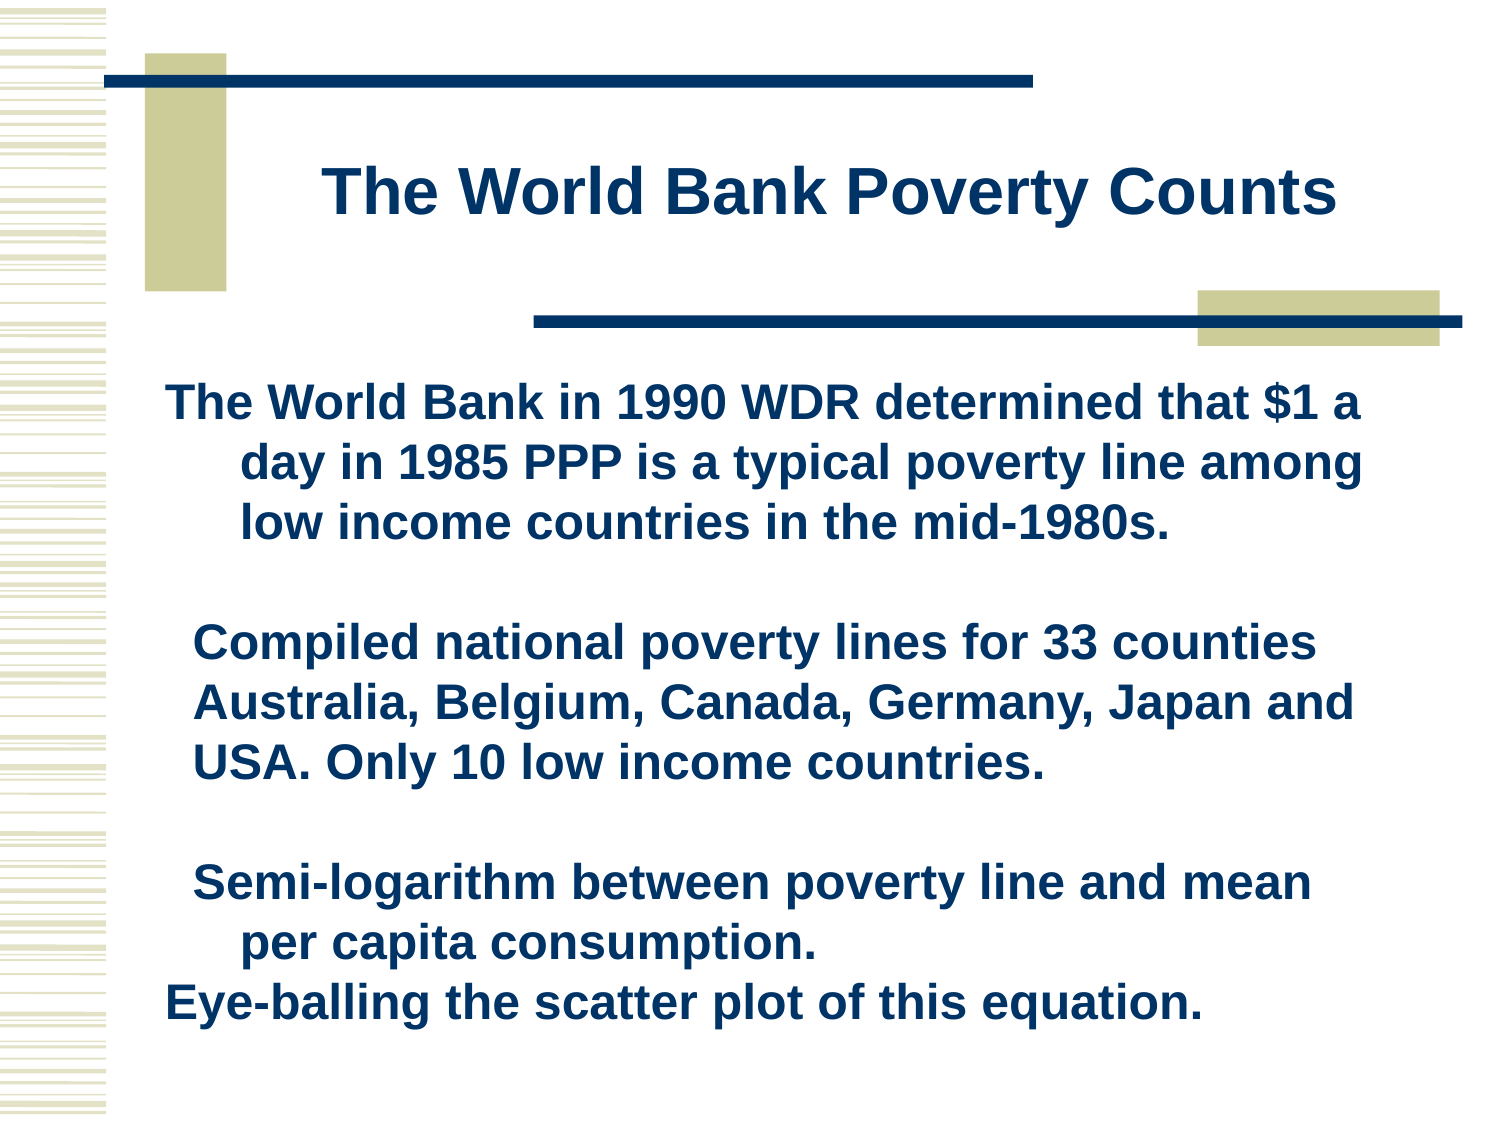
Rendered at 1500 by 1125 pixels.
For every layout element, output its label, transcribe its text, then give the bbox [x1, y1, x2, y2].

title The World Bank Poverty Counts [224, 99, 1436, 288]
text_box The World Bank in 1990 WDR determined that $1 a day in 1985 PPP is a typical poverty line among low income countries in the mid-1980s. Compiled national poverty lines for 33 counties Australia, Belgium, Canada, Germany, Japan and USA. Only 10 low income countries. Semi-logarithm between poverty line and mean per capita consumption. Eye-balling the scatter plot of this equation. [150, 362, 1400, 1125]
